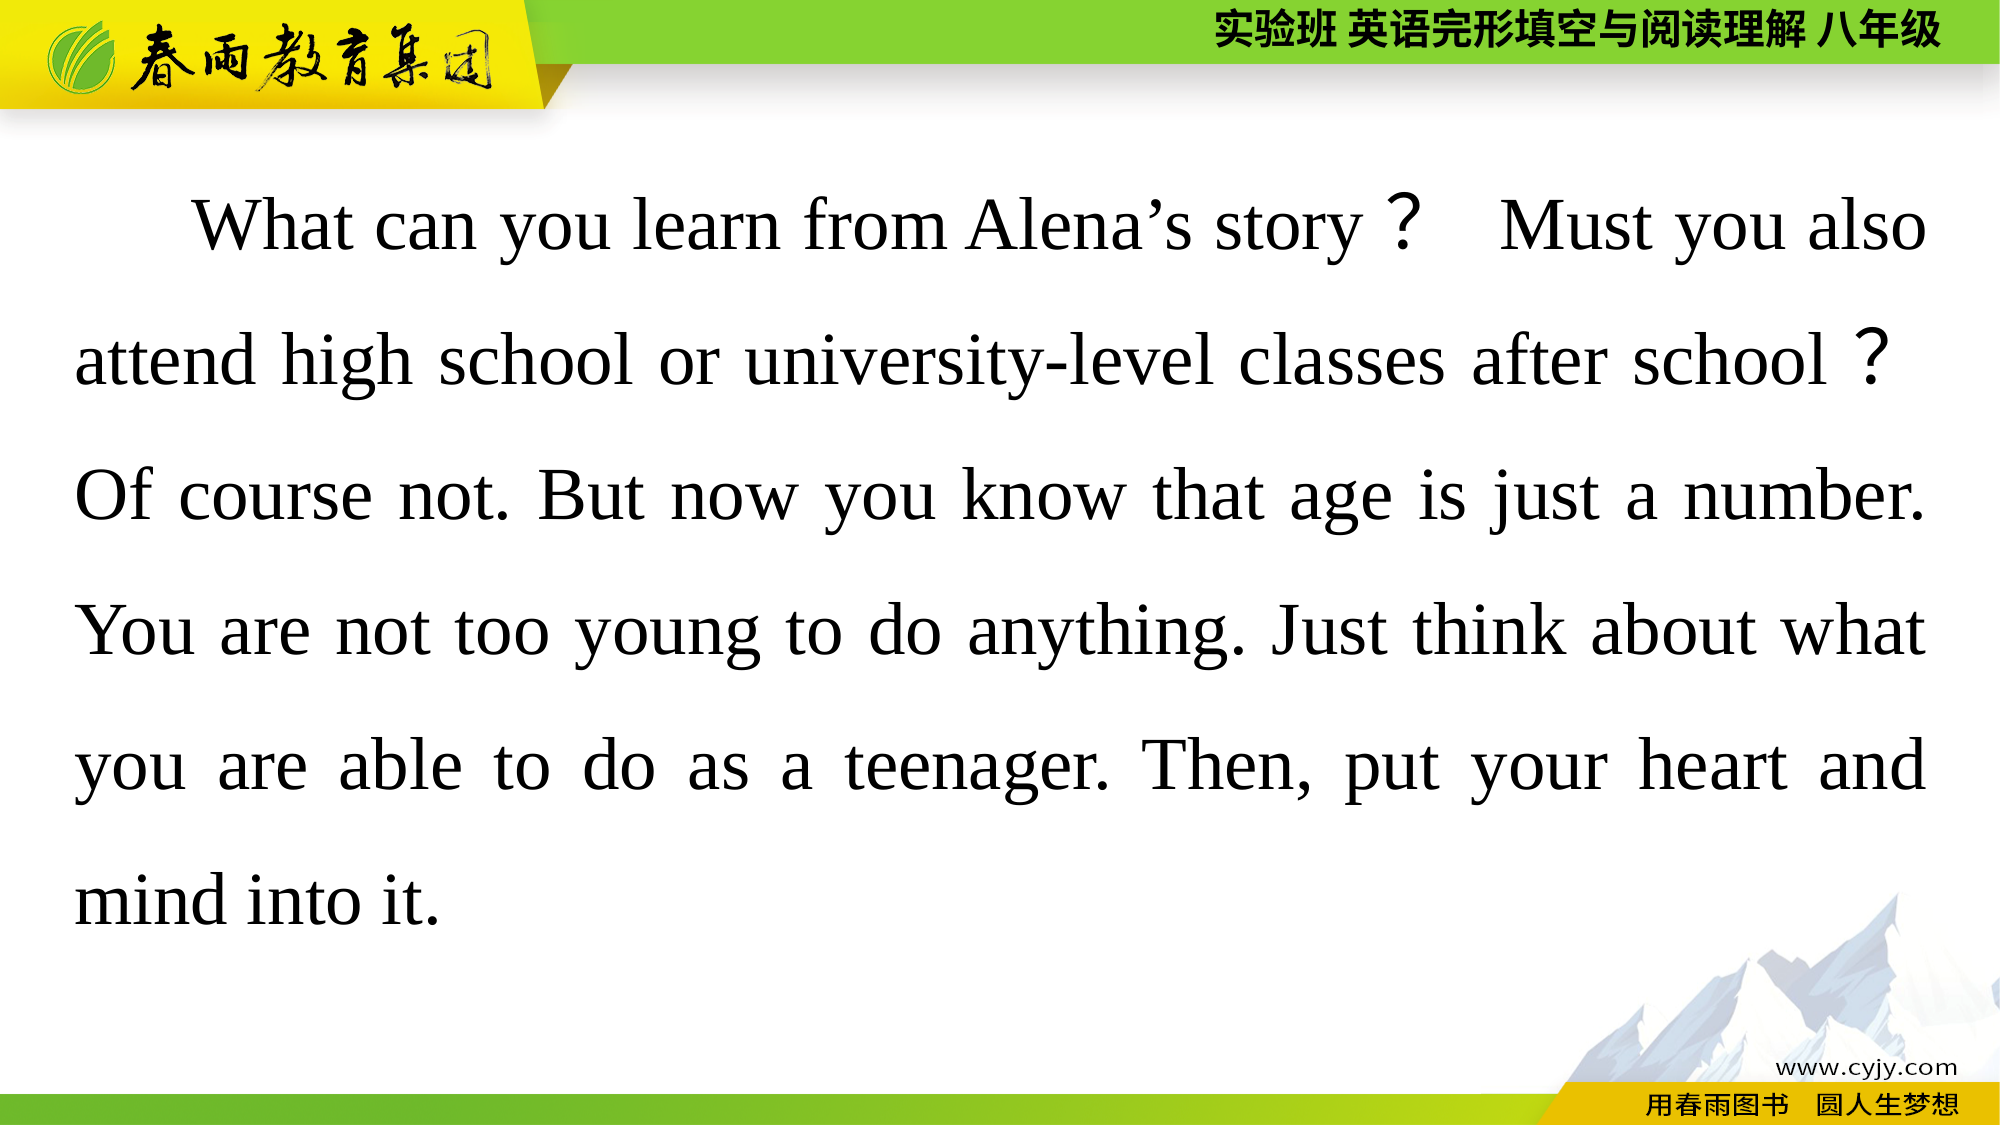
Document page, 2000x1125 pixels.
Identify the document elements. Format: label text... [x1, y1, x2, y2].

list What can you learn from Alena’s story？ Must you also attend high school or university-level classes after school？ Of course not. But now you know that age is just a number. You are not too young to do anything. Just think about what you are able to do as a teenager. Then, put your heart and mind into it. [59, 122, 1944, 956]
picture [0, 0, 2000, 1125]
